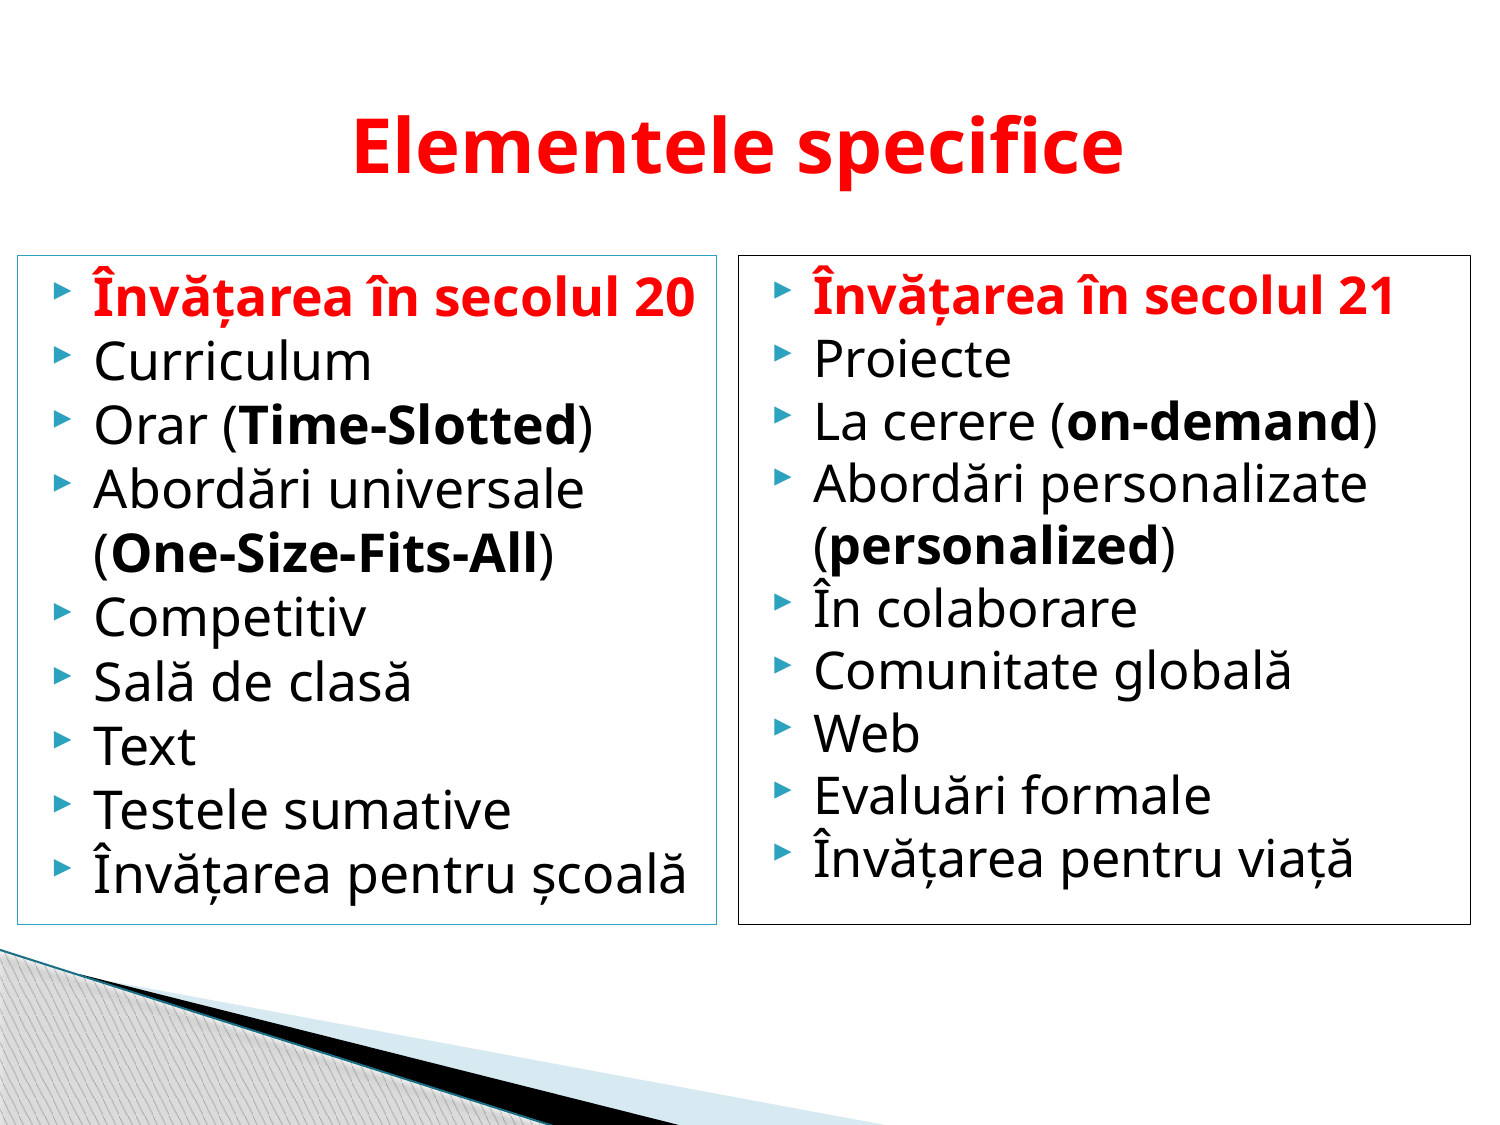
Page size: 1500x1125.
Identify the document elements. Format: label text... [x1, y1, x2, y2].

text_box Învățarea în secolul 21 Proiecte La cerere (on-demand) Abordări personalizate (personalized) În colaborare Comunitate globală Web Evaluări formale Învățarea pentru viață [738, 255, 1471, 925]
title Elementele specifice [63, 90, 1414, 197]
list Învățarea în secolul 20 Curriculum Orar (Time-Slotted) Abordări universale (One-Size-Fits-All) Competitiv Sală de clasă Text Testele sumative Învățarea pentru școală [17, 255, 717, 925]
